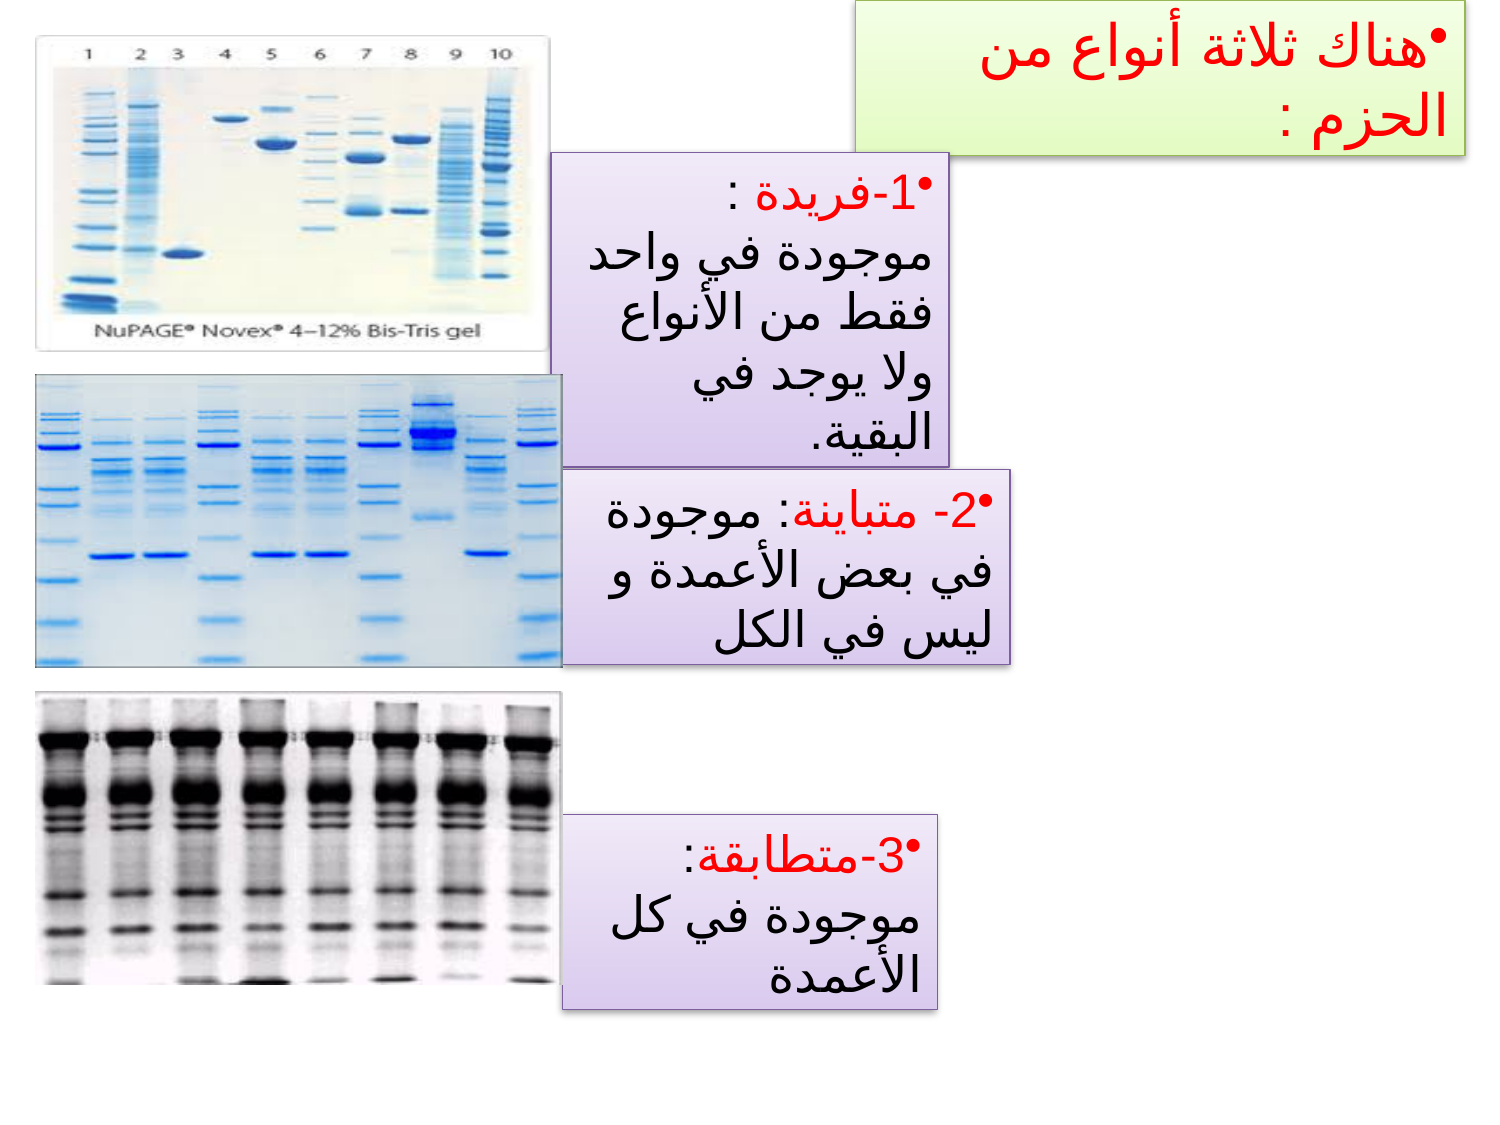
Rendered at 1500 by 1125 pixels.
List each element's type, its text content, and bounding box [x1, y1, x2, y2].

text_box هناك ثلاثة أنواع من الحزم : [855, 0, 1466, 156]
picture [34, 374, 563, 669]
text_box 3-متطابقة: موجودة في كل الأعمدة [562, 814, 938, 1010]
text_box 1-فريدة : موجودة في واحد فقط من الأنواع ولا يوجد في البقية. [550, 152, 950, 467]
picture [34, 691, 563, 985]
picture [34, 34, 551, 352]
text_box 2- متباينة: موجودة في بعض الأعمدة و ليس في الكل [567, 469, 1011, 665]
